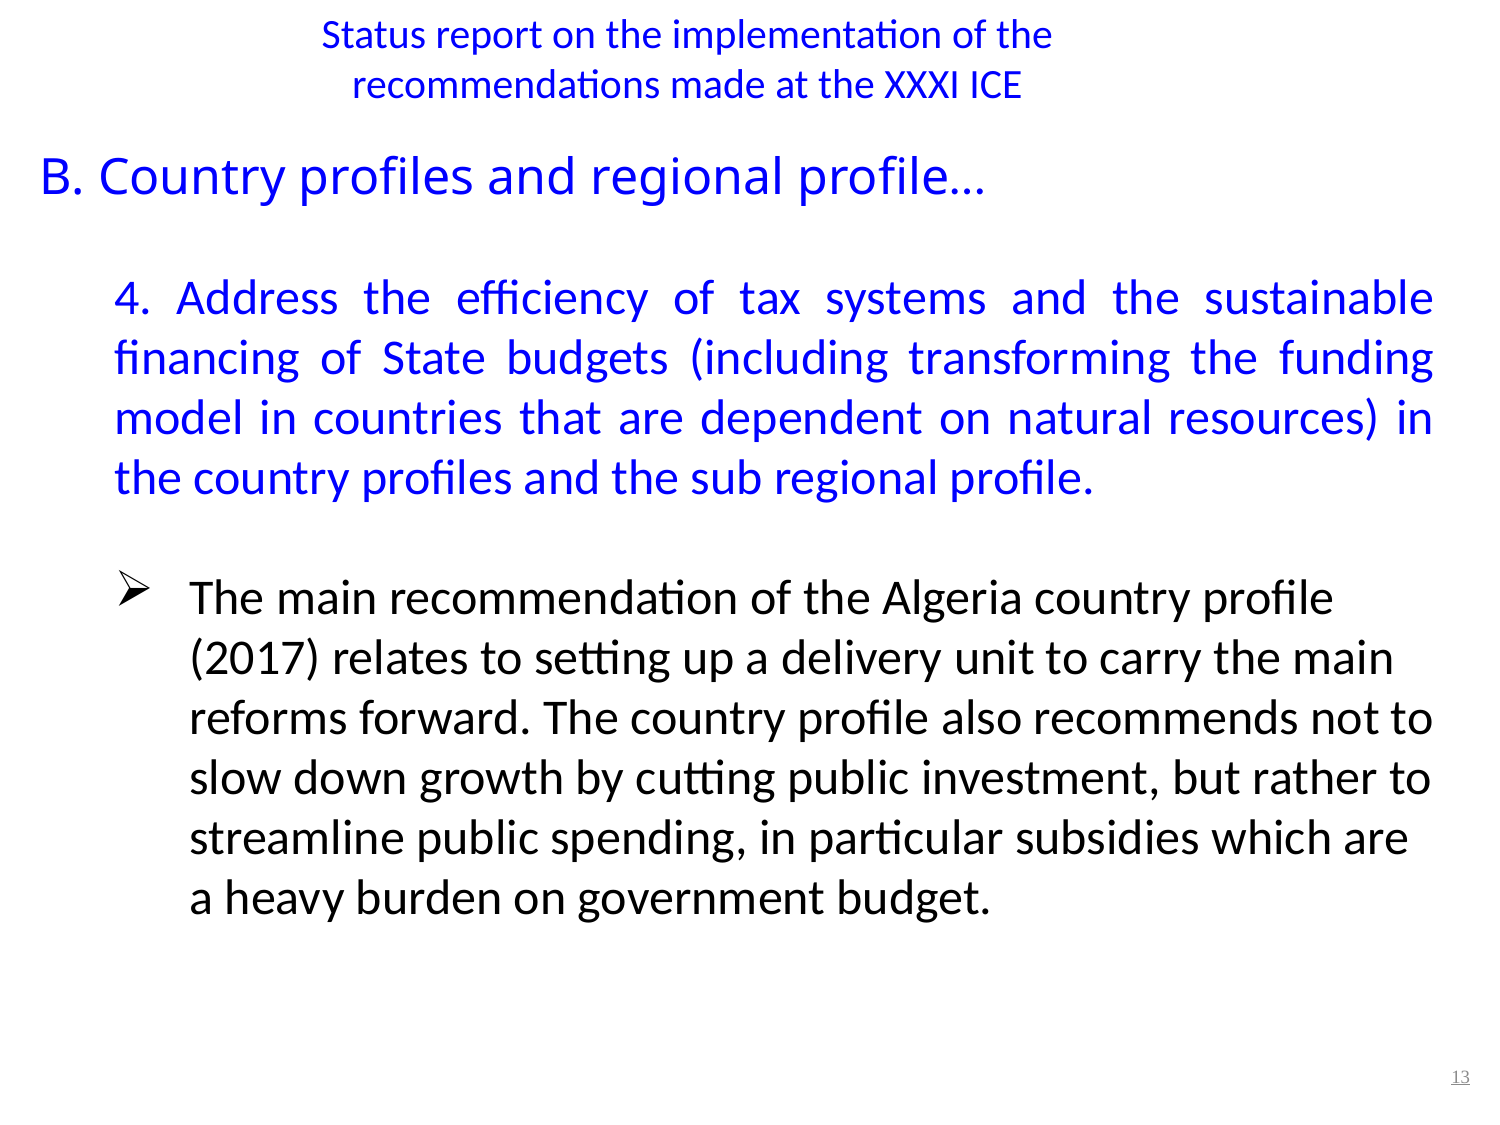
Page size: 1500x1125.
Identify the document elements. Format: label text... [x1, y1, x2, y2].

slide_number 13 [1422, 1045, 1486, 1106]
text_box Status report on the implementation of the recommendations made at the XXXI ICE [300, 0, 1075, 115]
text_box B. Country profiles and regional profile… 4. Address the efficiency of tax systems and the sustainable financing of State budgets (including transforming the funding model in countries that are dependent on natural resources) in the country profiles and the sub regional profile. The main recommendation of the Algeria country profile (2017) relates to setting up a delivery unit to carry the main reforms forward. The country profile also recommends not to slow down growth by cutting public investment, but rather to streamline public spending, in particular subsidies which are a heavy burden on government budget. [24, 137, 1450, 933]
